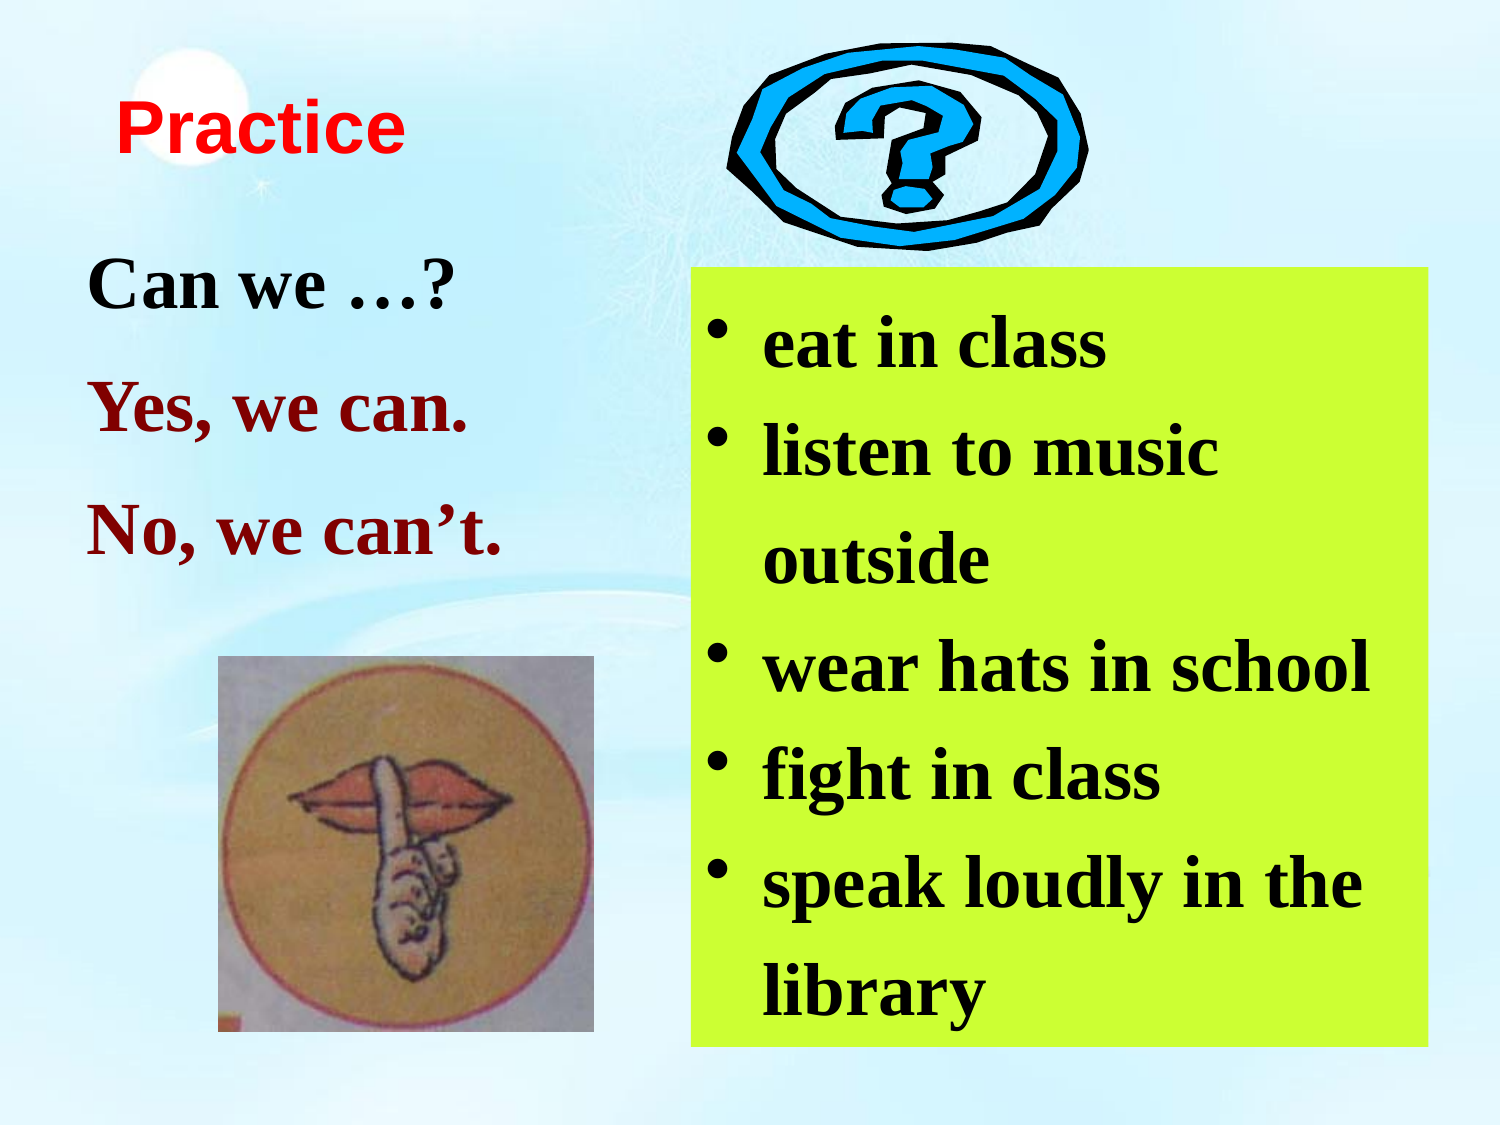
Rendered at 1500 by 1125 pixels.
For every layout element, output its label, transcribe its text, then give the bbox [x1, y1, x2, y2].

list Can we …? Yes, we can. No, we can’t. [53, 208, 715, 598]
title Practice [100, 54, 437, 192]
list eat in class listen to music outside wear hats in school fight in class speak loudly in the library [690, 267, 1429, 1047]
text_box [725, 42, 1089, 252]
picture [0, 0, 1500, 1125]
